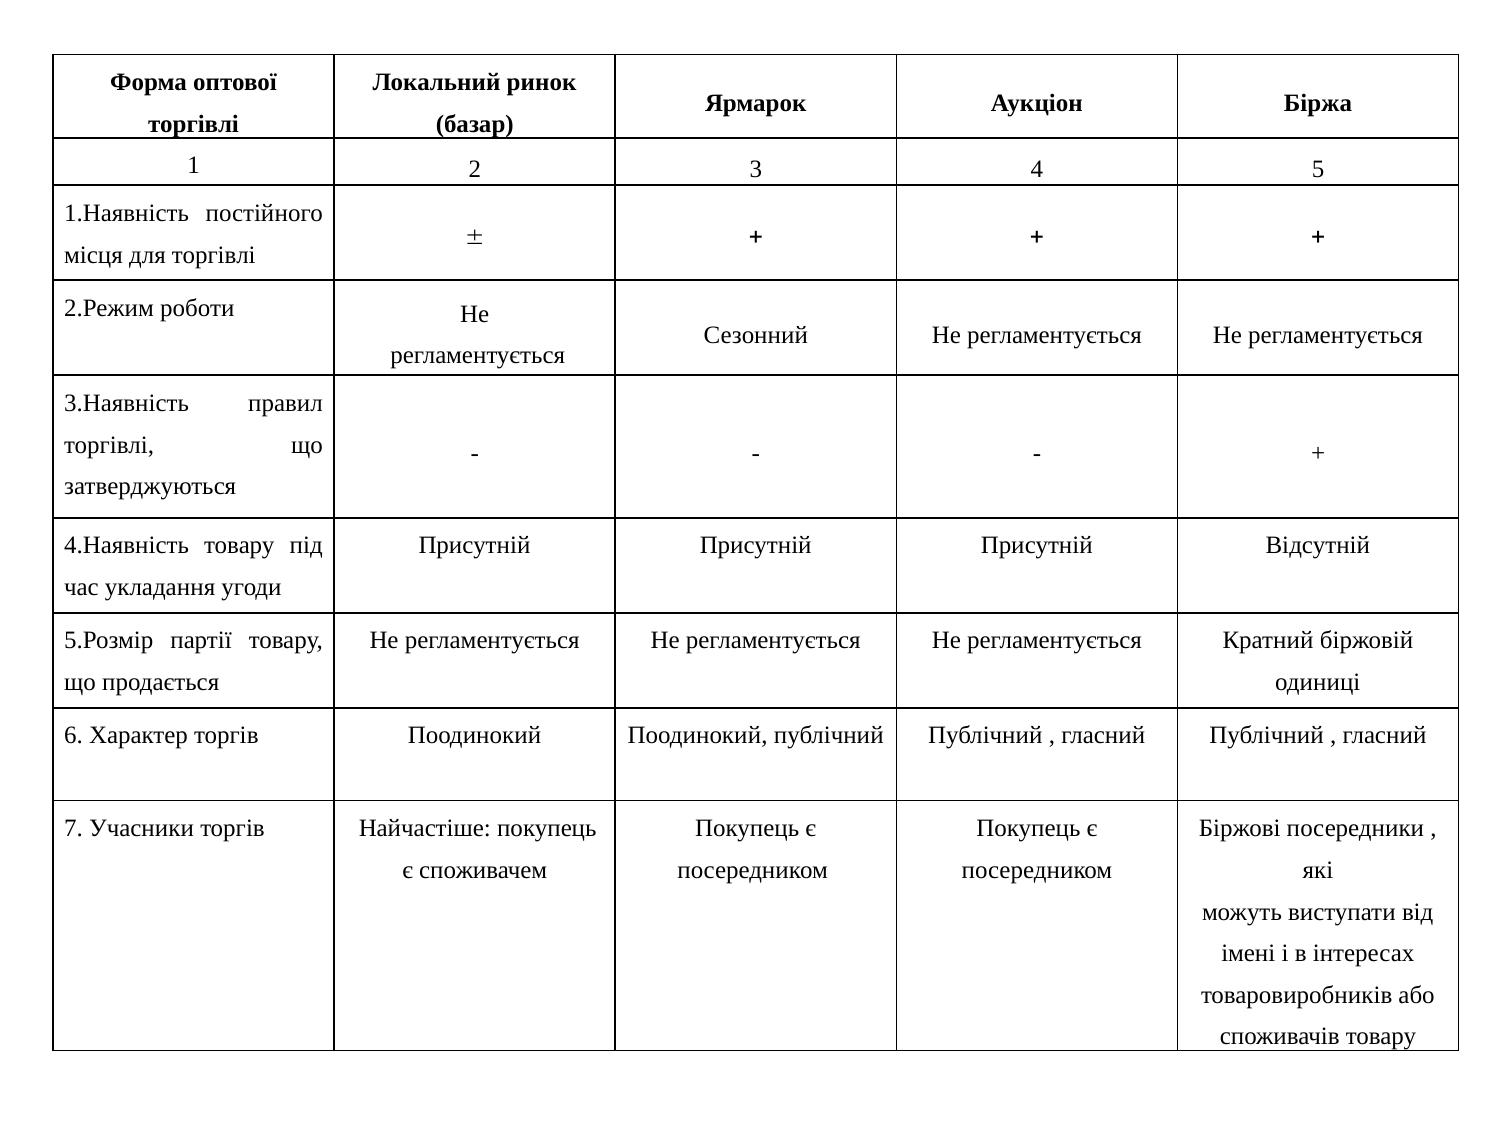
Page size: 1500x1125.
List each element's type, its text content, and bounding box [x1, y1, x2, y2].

table_cell Присутній [616, 519, 896, 612]
table_cell Публічний , гласний [897, 709, 1177, 800]
table_cell Найчастіше: покупець є споживачем [335, 801, 614, 1050]
table_cell  [897, 186, 1177, 279]
table_cell 4.Наявність товару під час укладання угоди [54, 519, 333, 612]
table_cell  [616, 186, 896, 279]
table_cell Біржові посередники , які можуть виступати від імені і в інтересах товаровиробників або споживачів товару [1178, 801, 1458, 1050]
table_cell 6. Характер торгів [54, 709, 333, 800]
table_cell Покупець є посередником [897, 801, 1177, 1050]
table_cell 1.Наявність постійного місця для торгівлі [54, 186, 333, 279]
table_cell  [335, 186, 614, 279]
table_cell Відсутній [1178, 519, 1458, 612]
table_cell - [897, 376, 1177, 517]
table_cell Присутній [897, 519, 1177, 612]
table_cell Не регламентується [897, 614, 1177, 707]
table_cell 7. Учасники торгів [54, 801, 333, 1050]
table_cell 2 [335, 139, 614, 184]
table_cell Публічний , гласний [1178, 709, 1458, 800]
table_cell 4 [897, 139, 1177, 184]
table_header Аукціон [897, 55, 1177, 137]
table_cell Кратний біржовій одиниці [1178, 614, 1458, 707]
table_cell + [1178, 376, 1458, 517]
table_cell Покупець є посередником [616, 801, 896, 1050]
table_cell - [335, 376, 614, 517]
table_cell 5 [1178, 139, 1458, 184]
table_cell Присутній [335, 519, 614, 612]
table_cell Не регламентується [335, 281, 614, 374]
table_cell 2.Режим роботи [54, 281, 333, 374]
table_cell Не регламентується [897, 281, 1177, 374]
table_cell 3 [616, 139, 896, 184]
table_header Ярмарок [616, 55, 896, 137]
table_cell Не регламентується [616, 614, 896, 707]
table_cell 5.Розмір партії товару, що продається [54, 614, 333, 707]
table_cell Не регламентується [1178, 281, 1458, 374]
table_cell Сезонний [616, 281, 896, 374]
table_cell 1 [54, 139, 333, 184]
table_cell  [1178, 186, 1458, 279]
table_cell Поодинокий, публічний [616, 709, 896, 800]
table_cell 3.Наявність правил торгівлі, що затверджуються [54, 376, 333, 517]
table_header Локальний ринок (базар) [335, 55, 614, 137]
table_header Біржа [1178, 55, 1458, 137]
table_header Форма оптової торгівлі [54, 55, 333, 137]
table_cell Поодинокий [335, 709, 614, 800]
table_cell Не регламентується [335, 614, 614, 707]
table_cell - [616, 376, 896, 517]
